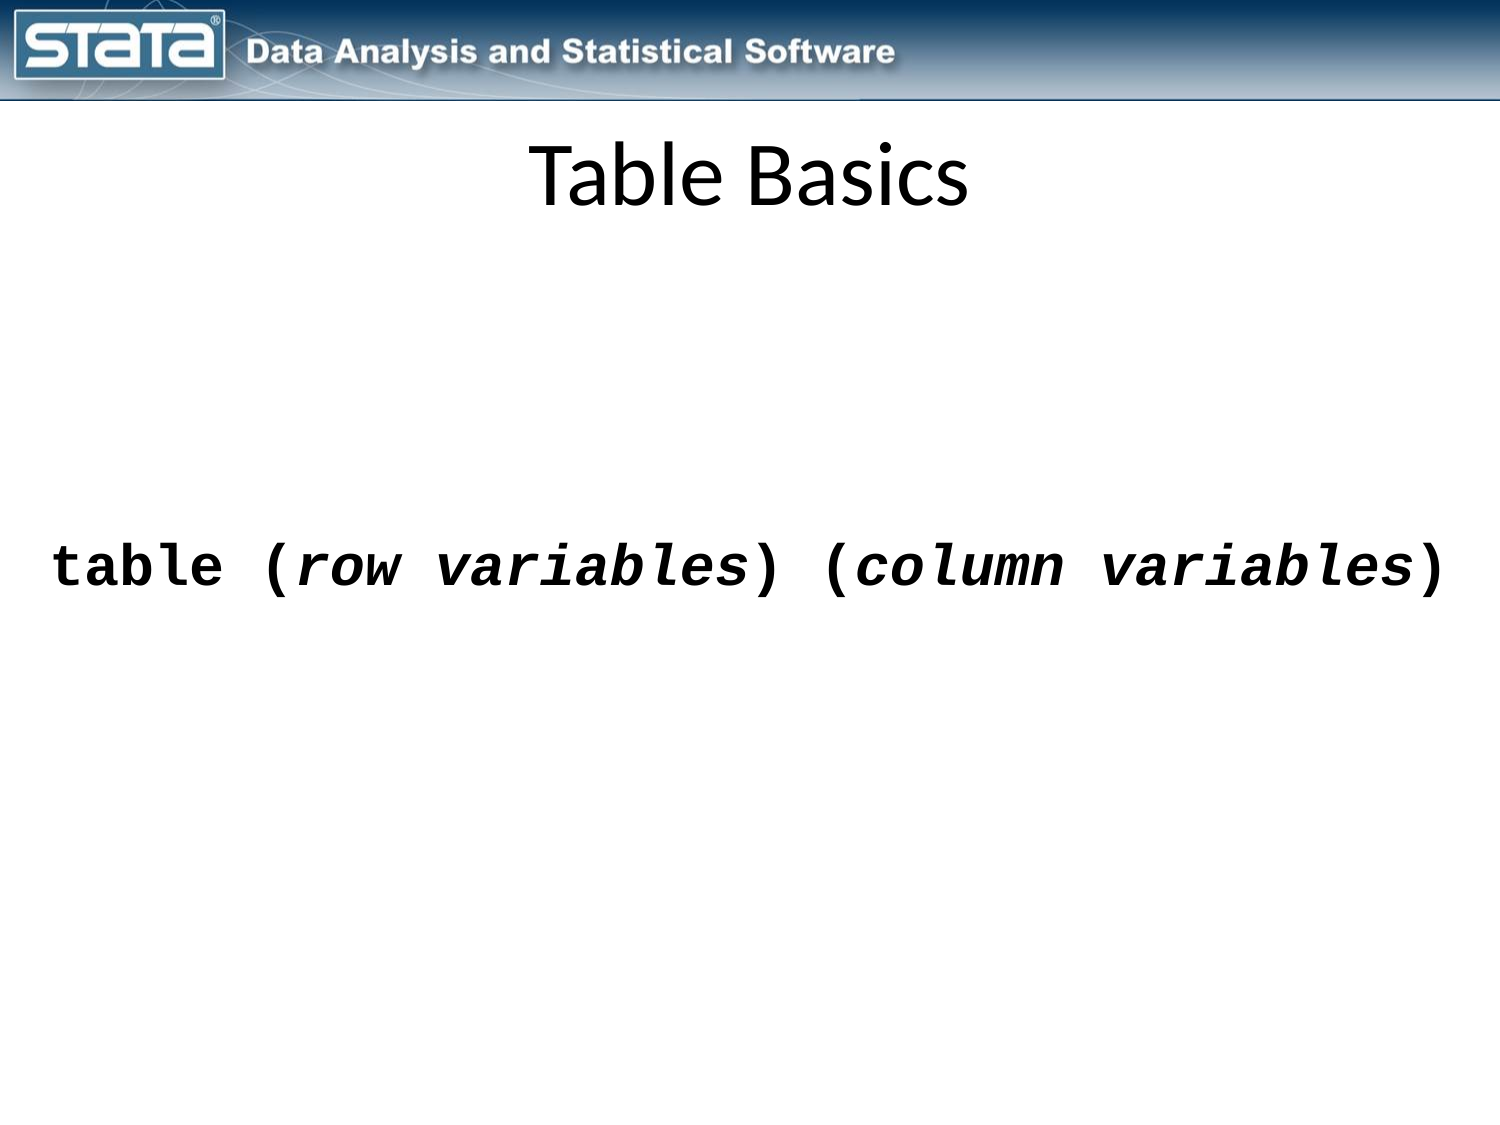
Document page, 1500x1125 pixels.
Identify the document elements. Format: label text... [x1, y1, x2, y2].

title Table Basics [0, 108, 1500, 238]
text_box table (row variables) (column variables) [35, 519, 1465, 605]
picture [0, 0, 1500, 102]
